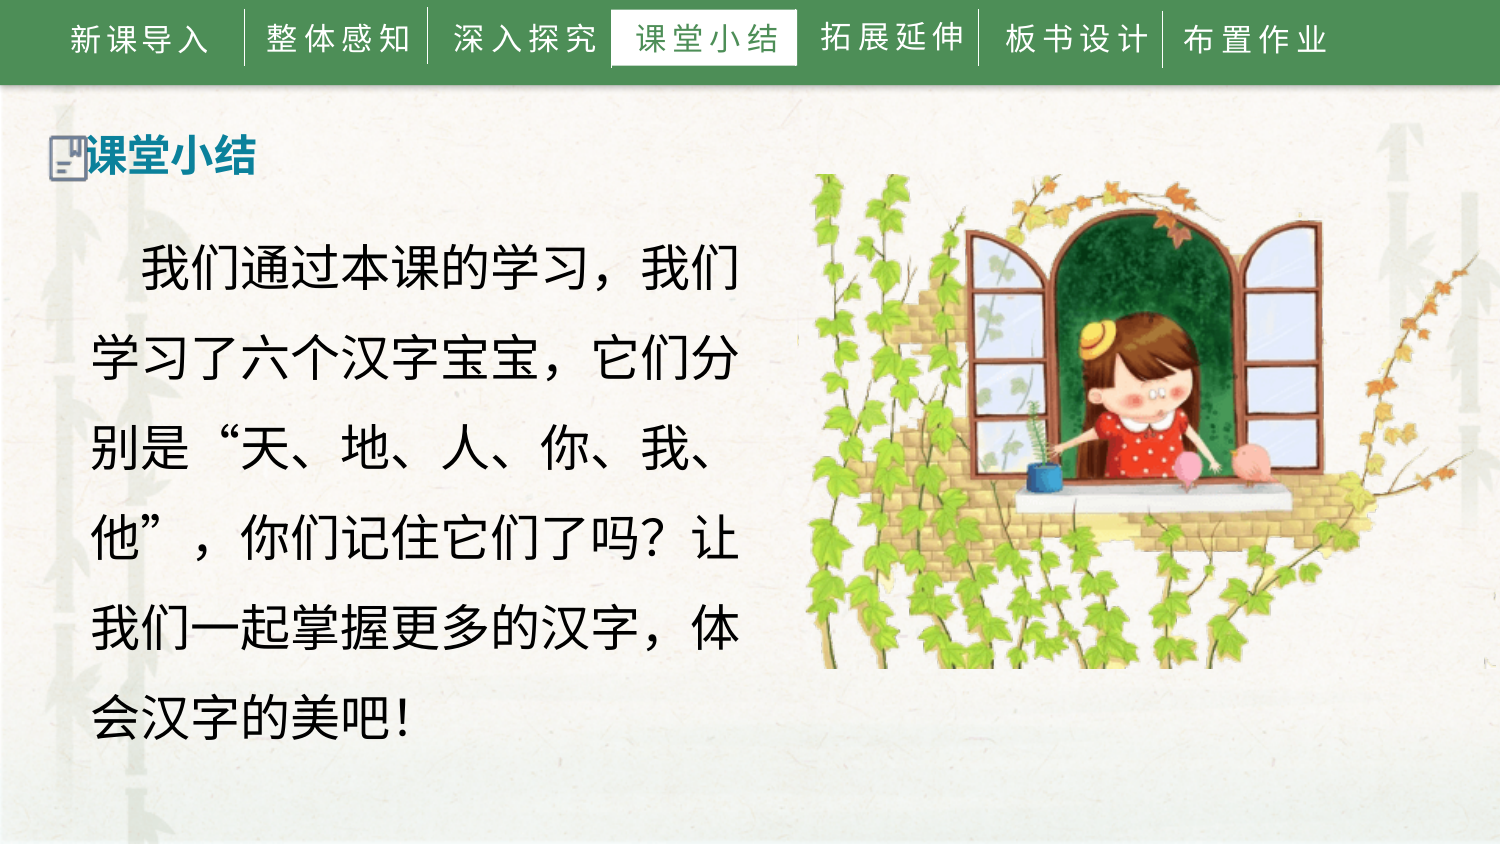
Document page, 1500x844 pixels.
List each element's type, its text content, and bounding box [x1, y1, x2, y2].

text_box 课堂小结 [37, 123, 1332, 187]
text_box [0, 0, 1500, 86]
picture [0, 86, 1500, 844]
text_box 我们通过本课的学习，我们学习了六个汉字宝宝，它们分别是“天、地、人、你、我、他”，你们记住它们了吗？让我们一起掌握更多的汉字，体会汉字的美吧！ [79, 200, 789, 738]
